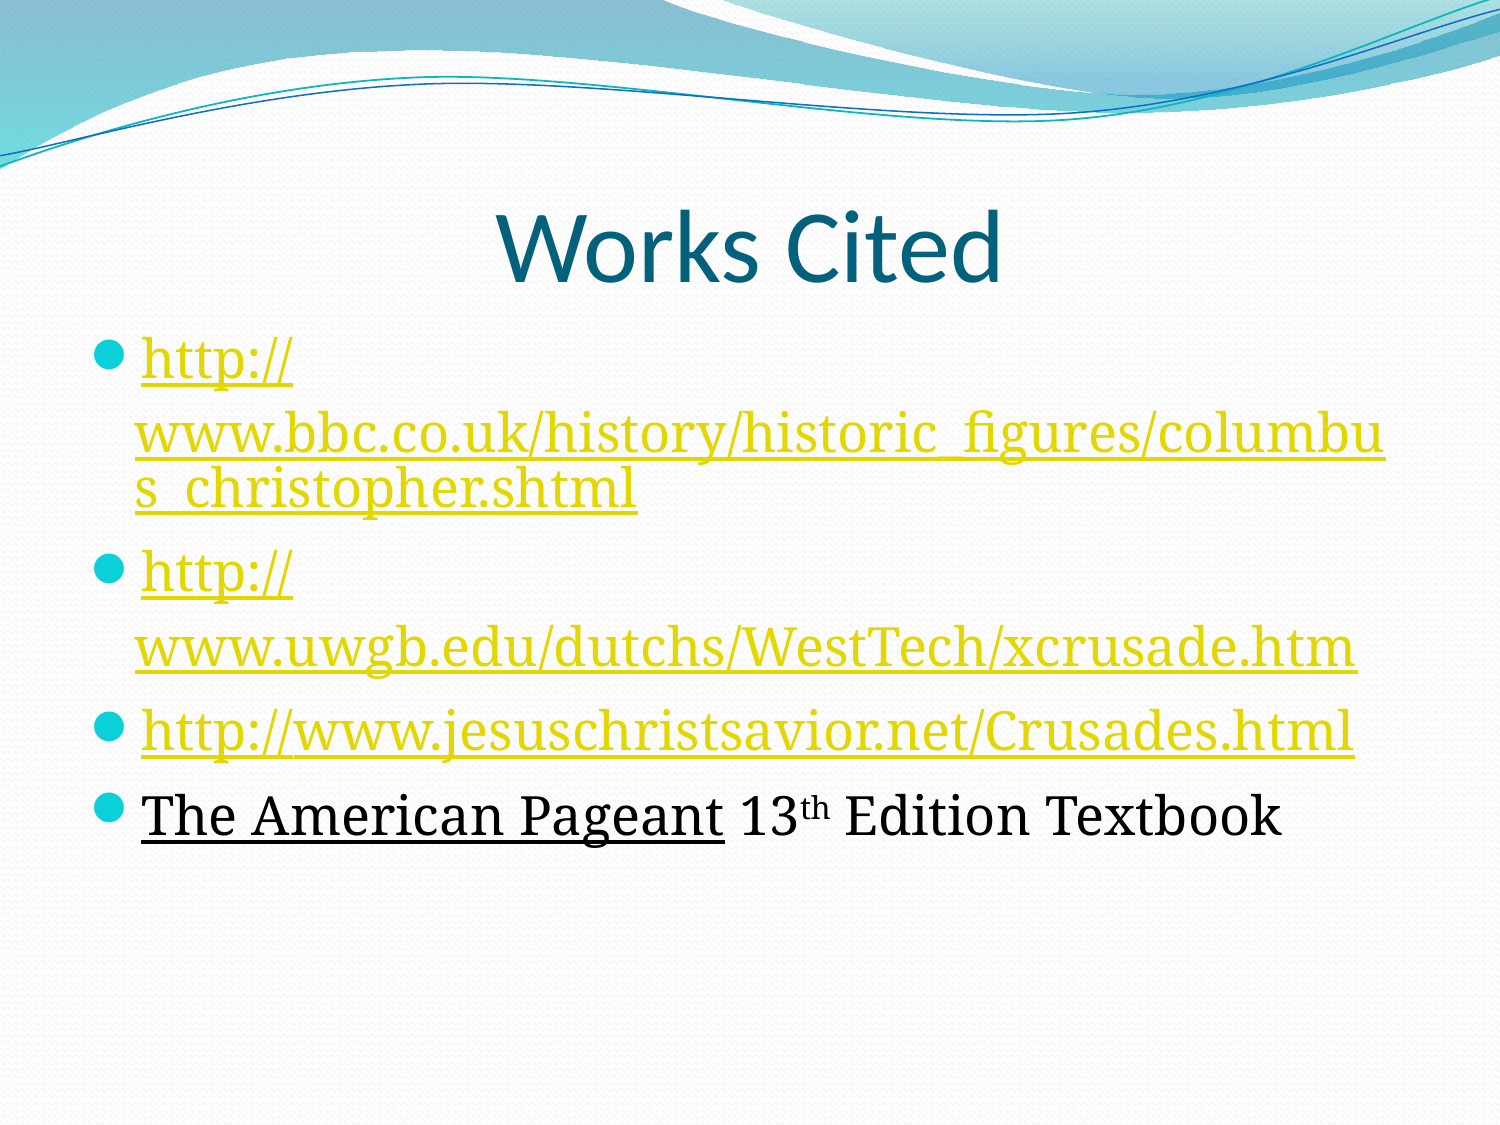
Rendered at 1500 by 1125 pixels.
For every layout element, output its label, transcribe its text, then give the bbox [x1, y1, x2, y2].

title Works Cited [75, 115, 1425, 303]
list http://www.bbc.co.uk/history/historic_figures/columbus_christopher.shtml http://www.uwgb.edu/dutchs/WestTech/xcrusade.htm http://www.jesuschristsavior.net/Crusades.html The American Pageant 13th Edition Textbook [75, 317, 1425, 1038]
